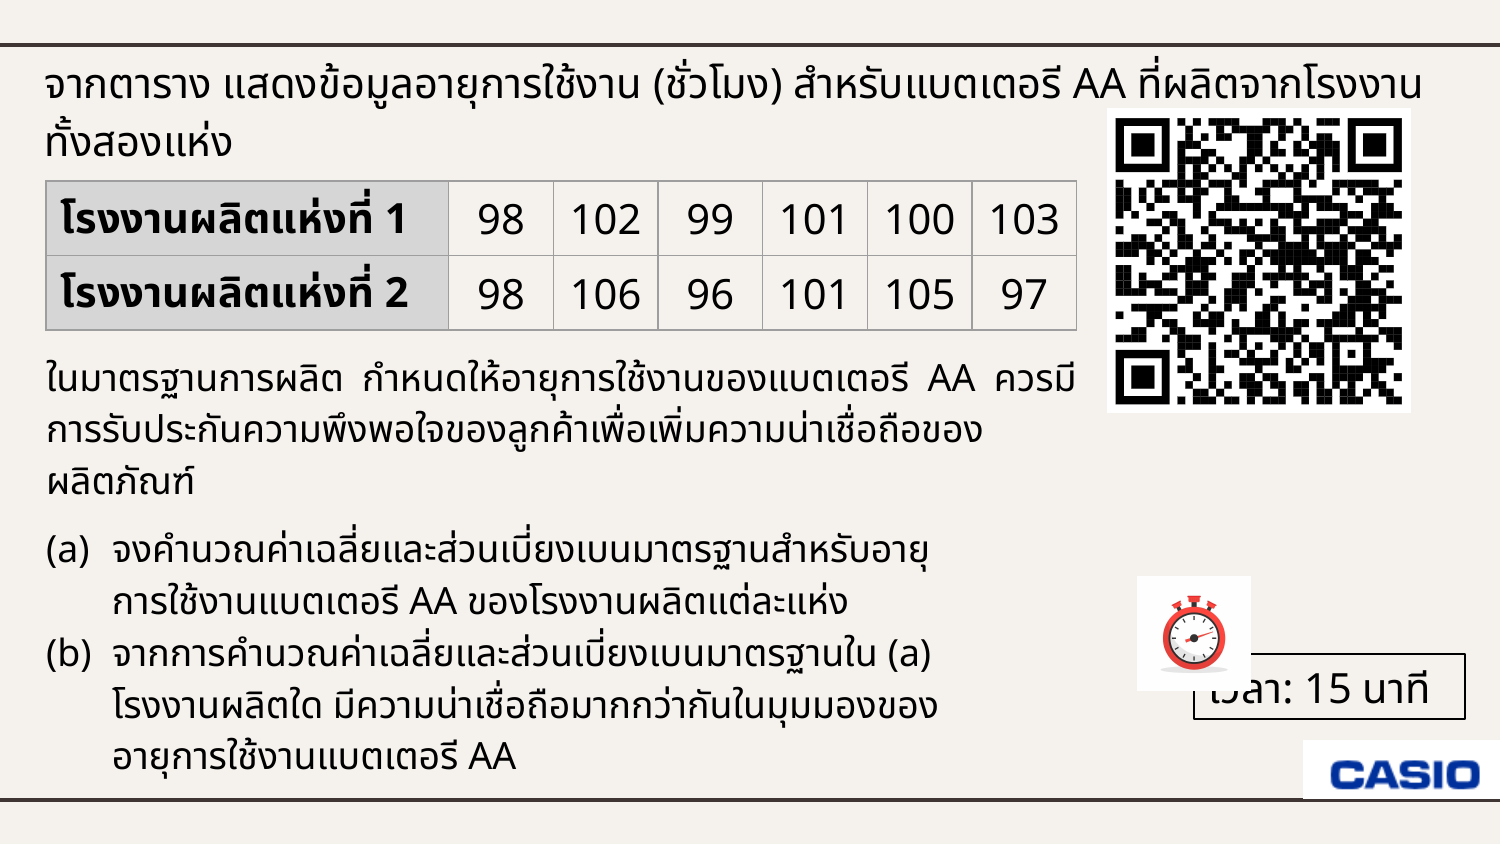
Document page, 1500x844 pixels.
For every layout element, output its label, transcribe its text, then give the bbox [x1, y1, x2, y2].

table_header 102 [554, 182, 657, 255]
text_box ในมาตรฐานการผลิต กำหนดให้อายุการใช้งานของแบตเตอรี AA ควรมีการรับประกันความพึงพอใจของลูกค้าเพื่อเพิ่มความน่าเชื่อถือของผลิตภัณฑ์ จงคำนวณค่าเฉลี่ยและส่วนเบี่ยงเบนมาตรฐานสำหรับอายุ การใช้งานแบตเตอรี AA ของโรงงานผลิตแต่ละแห่ง จากการคำนวณค่าเฉลี่ยและส่วนเบี่ยงเบนมาตรฐานใน (a) โรงงานผลิตใด มีความน่าเชื่อถือมากกว่ากันในมุมมองของ อายุการใช้งานแบตเตอรี AA [31, 339, 1092, 785]
table_header 98 [449, 182, 553, 255]
table_header 100 [868, 182, 971, 255]
text_box จากตาราง แสดงข้อมูลอายุการใช้งาน (ชั่วโมง) สำหรับแบตเตอรี AA ที่ผลิตจากโรงงานทั้งสองแห่ง [29, 42, 1471, 173]
text_box เวลา: 15 นาที [1194, 654, 1466, 720]
table_header 103 [973, 182, 1076, 255]
picture [1302, 740, 1500, 799]
table_cell 101 [763, 256, 867, 329]
picture [1107, 108, 1412, 413]
table_cell 106 [554, 256, 657, 329]
table_cell โรงงานผลิตแห่งที่ 2 [47, 256, 448, 329]
picture [1136, 576, 1251, 691]
table_cell 96 [659, 256, 762, 329]
table_header 101 [763, 182, 867, 255]
table_header 99 [659, 182, 762, 255]
table_header โรงงานผลิตแห่งที่ 1 [47, 182, 448, 255]
table_cell 105 [868, 256, 971, 329]
table_cell 98 [449, 256, 553, 329]
table_cell 97 [973, 256, 1076, 329]
